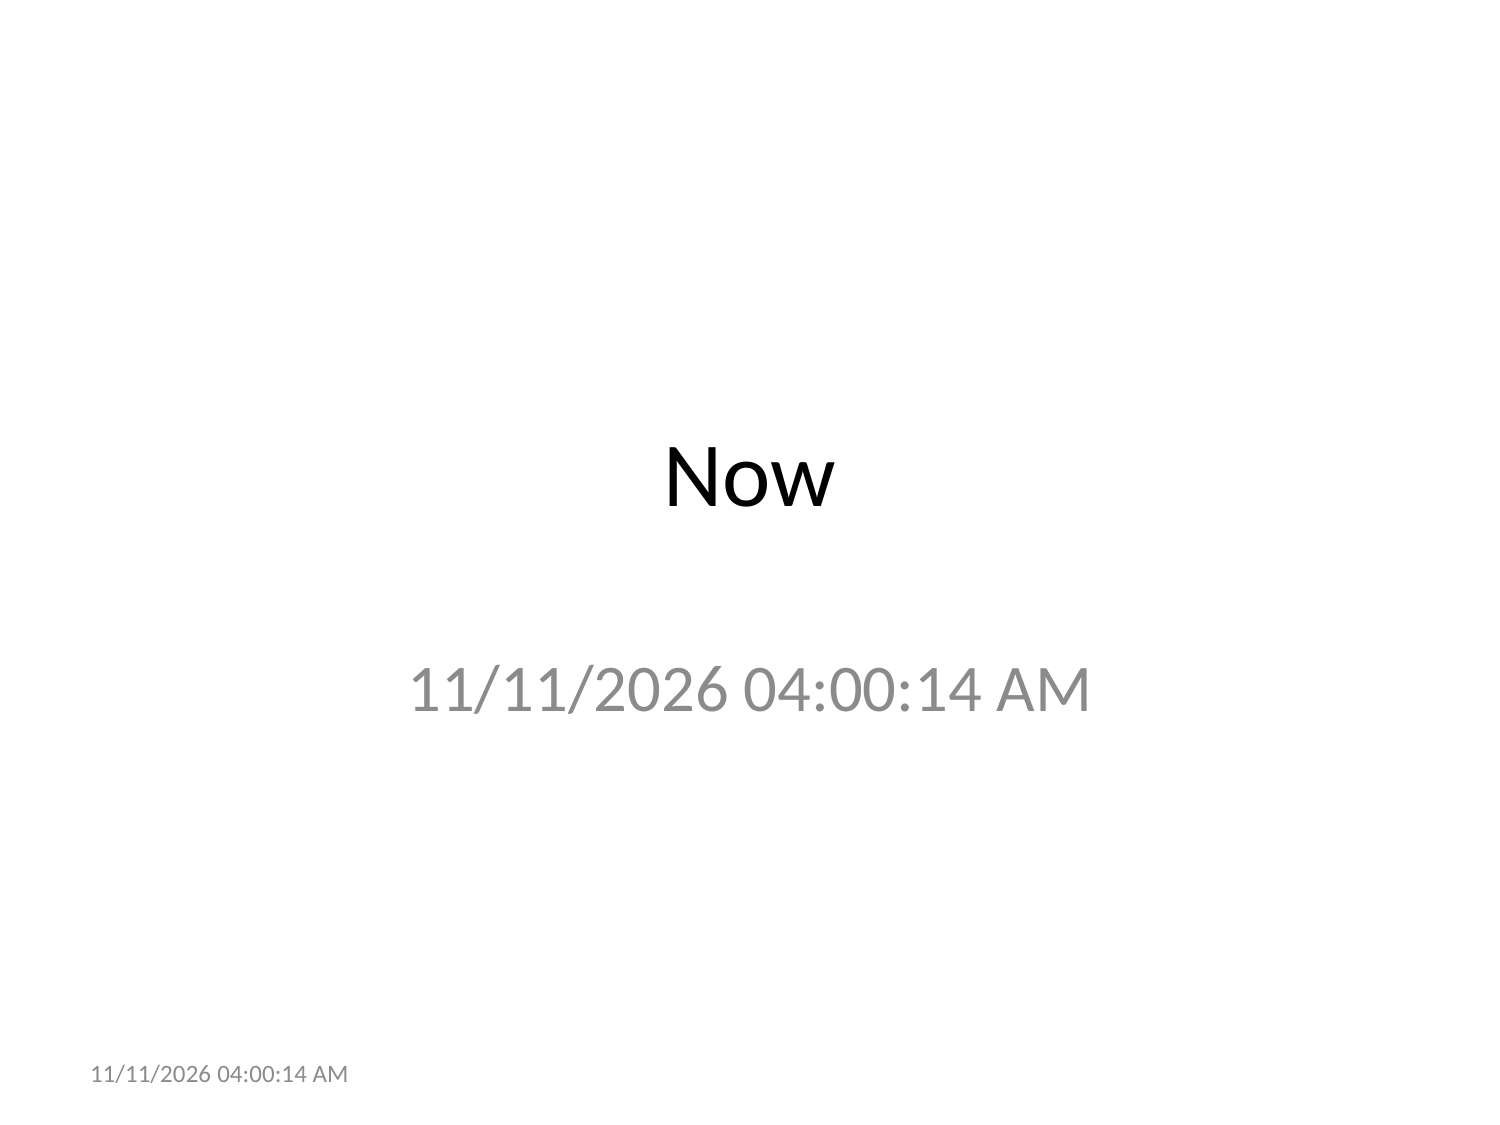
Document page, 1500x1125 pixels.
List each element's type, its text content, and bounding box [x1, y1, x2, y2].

subtitle 2011-12-19 10:20:04 AM [225, 637, 1275, 925]
title Now [112, 349, 1388, 591]
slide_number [75, 1042, 425, 1103]
